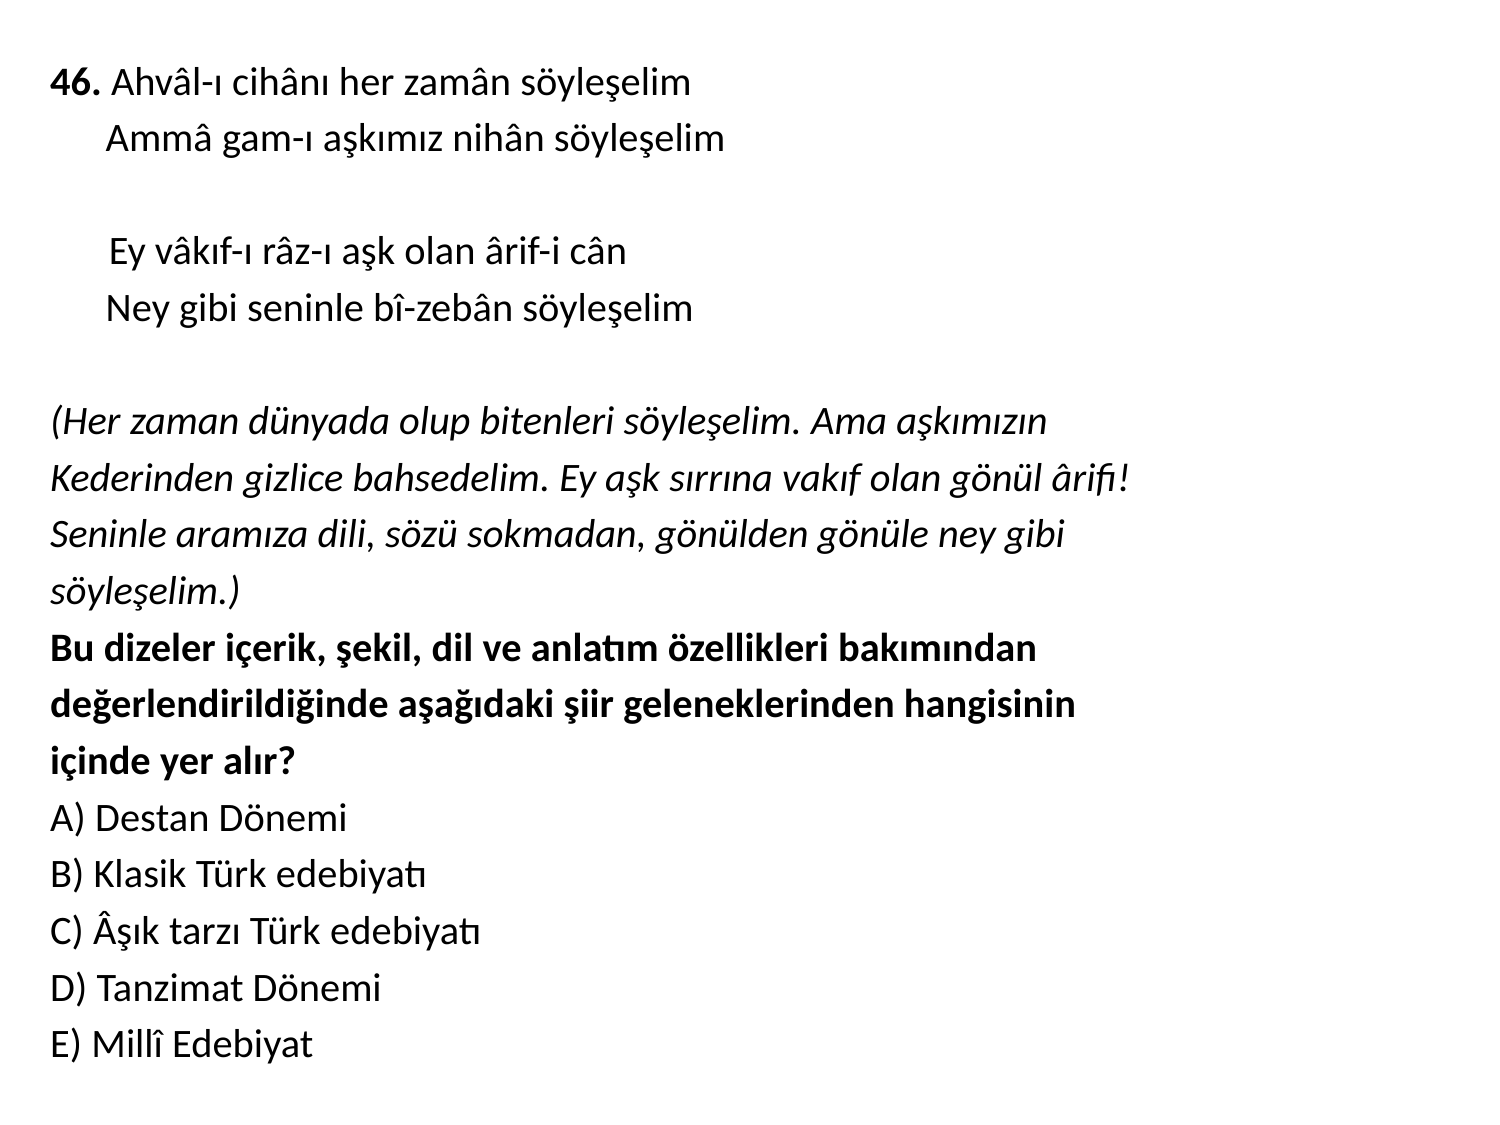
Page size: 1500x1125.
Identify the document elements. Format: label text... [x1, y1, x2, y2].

list 46. Ahvâl-ı cihânı her zamân söyleşelim Ammâ gam-ı aşkımız nihân söyleşelim Ey vâkıf-ı râz-ı aşk olan ârif-i cân Ney gibi seninle bî-zebân söyleşelim (Her zaman dünyada olup bitenleri söyleşelim. Ama aşkımızın Kederinden gizlice bahsedelim. Ey aşk sırrına vakıf olan gönül ârifi! Seninle aramıza dili, sözü sokmadan, gönülden gönüle ney gibi söyleşelim.) Bu dizeler içerik, şekil, dil ve anlatım özellikleri bakımından değerlendirildiğinde aşağıdaki şiir geleneklerinden hangisinin içinde yer alır? A) Destan Dönemi B) Klasik Türk edebiyatı C) Âşık tarzı Türk edebiyatı D) Tanzimat Dönemi E) Millî Edebiyat [35, 46, 1465, 1079]
